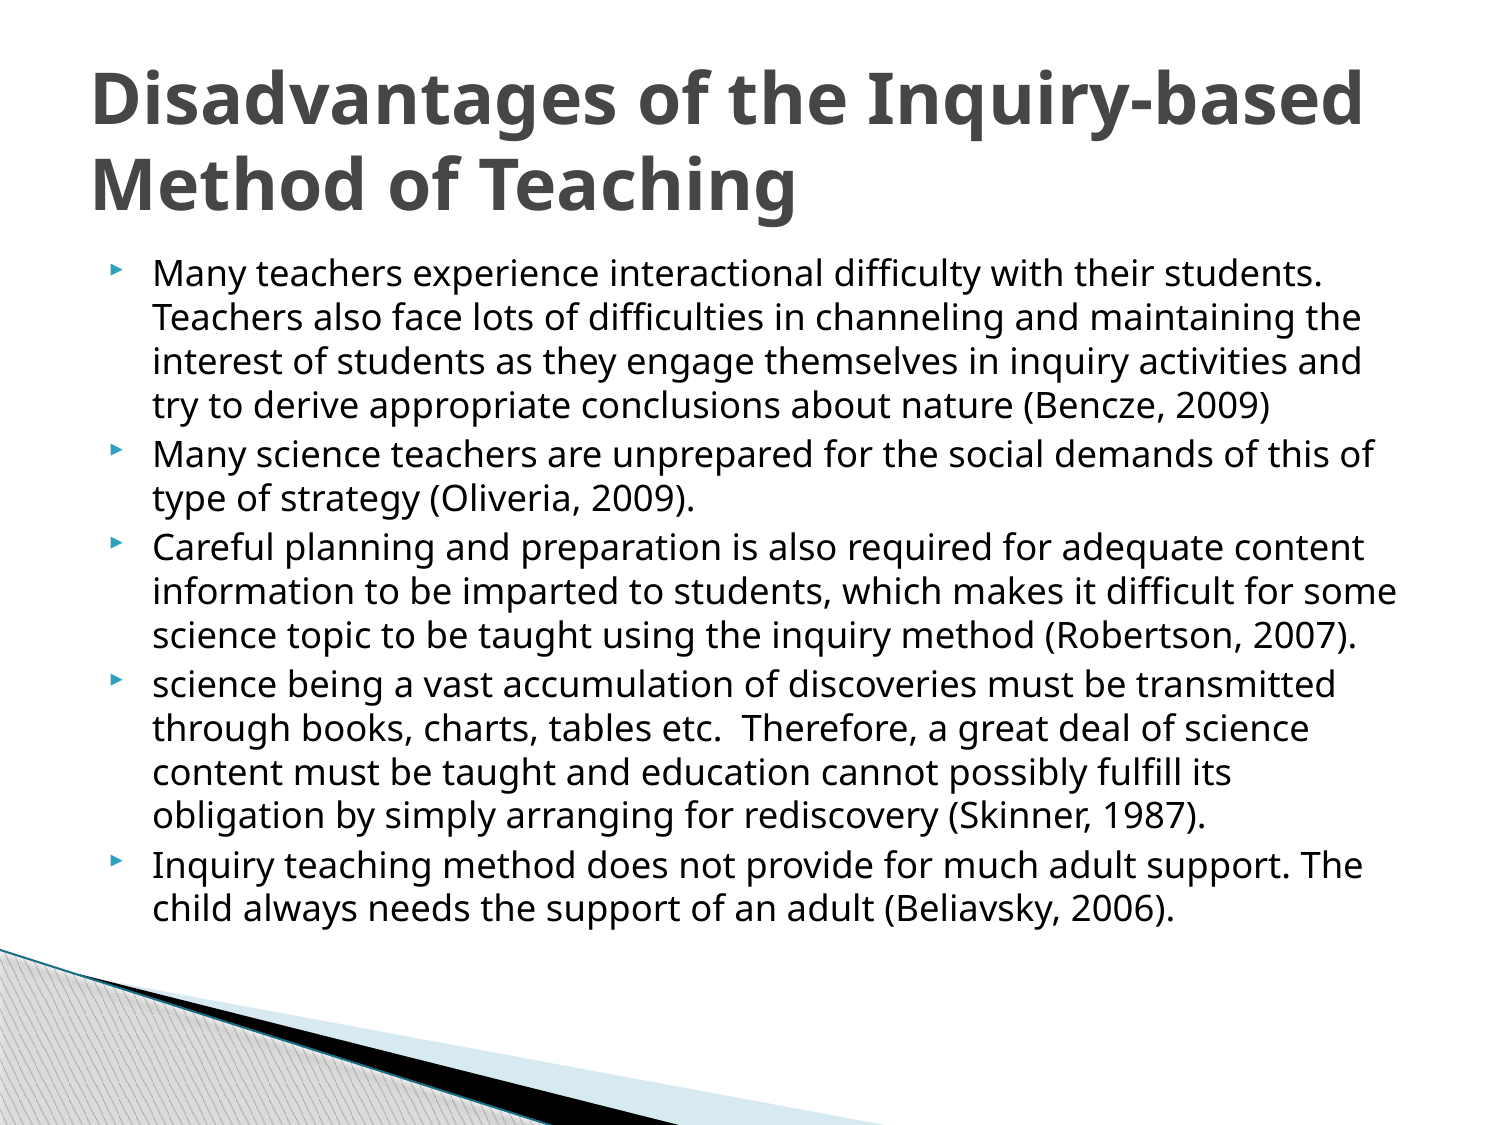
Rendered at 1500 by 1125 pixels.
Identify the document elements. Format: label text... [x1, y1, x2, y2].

list Many teachers experience interactional difficulty with their students. Teachers also face lots of difficulties in channeling and maintaining the interest of students as they engage themselves in inquiry activities and try to derive appropriate conclusions about nature (Bencze, 2009) Many science teachers are unprepared for the social demands of this of type of strategy (Oliveria, 2009). Careful planning and preparation is also required for adequate content information to be imparted to students, which makes it difficult for some science topic to be taught using the inquiry method (Robertson, 2007). science being a vast accumulation of discoveries must be transmitted through books, charts, tables etc. Therefore, a great deal of science content must be taught and education cannot possibly fulfill its obligation by simply arranging for rediscovery (Skinner, 1987). Inquiry teaching method does not provide for much adult support. The child always needs the support of an adult (Beliavsky, 2006). [75, 243, 1425, 986]
title Disadvantages of the Inquiry-based Method of Teaching [75, 45, 1425, 233]
